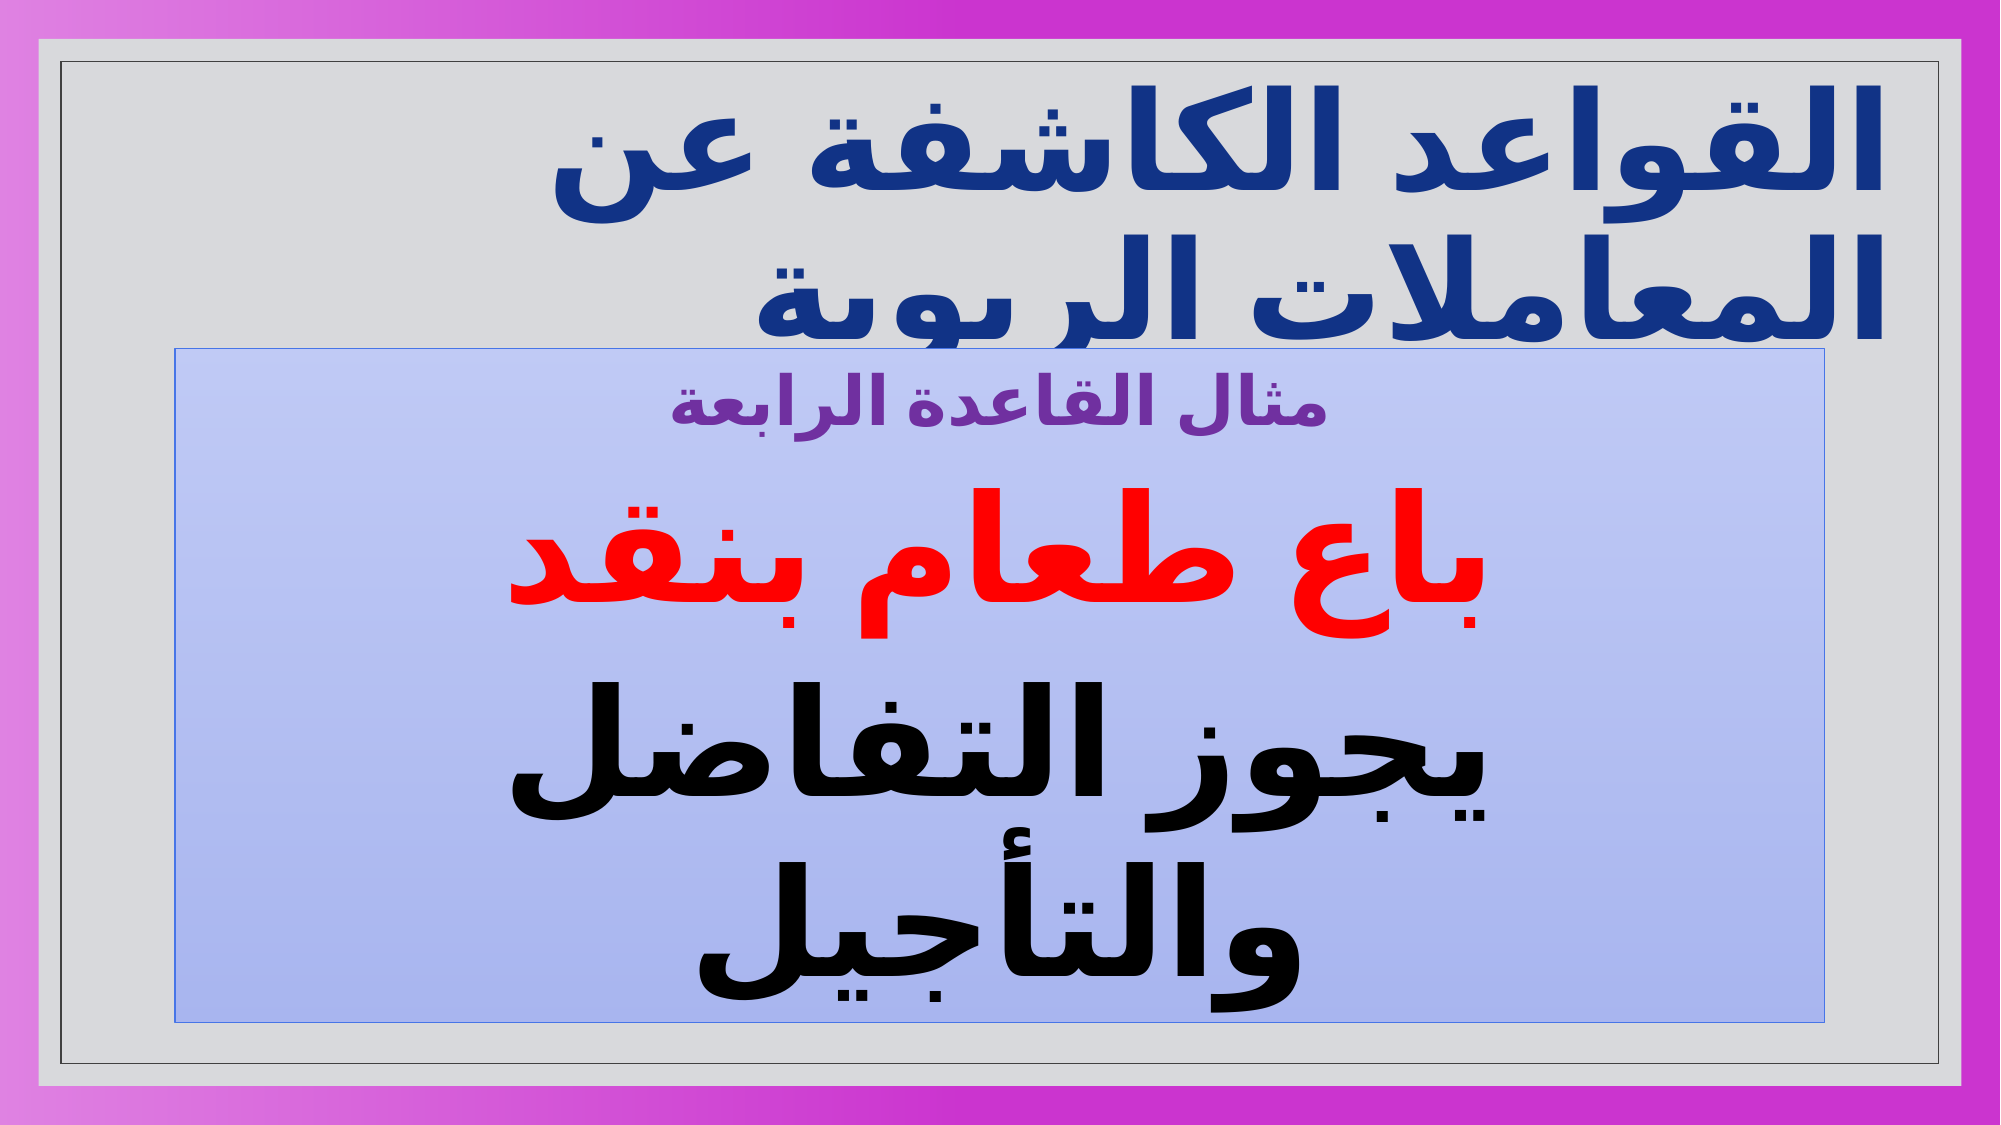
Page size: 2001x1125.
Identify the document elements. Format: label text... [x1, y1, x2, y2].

title القواعد الكاشفة عن المعاملات الربوية [71, 92, 1910, 349]
list مثال القاعدة الرابعة باع طعام بنقد يجوز التفاضل والتأجيل [174, 348, 1825, 1023]
